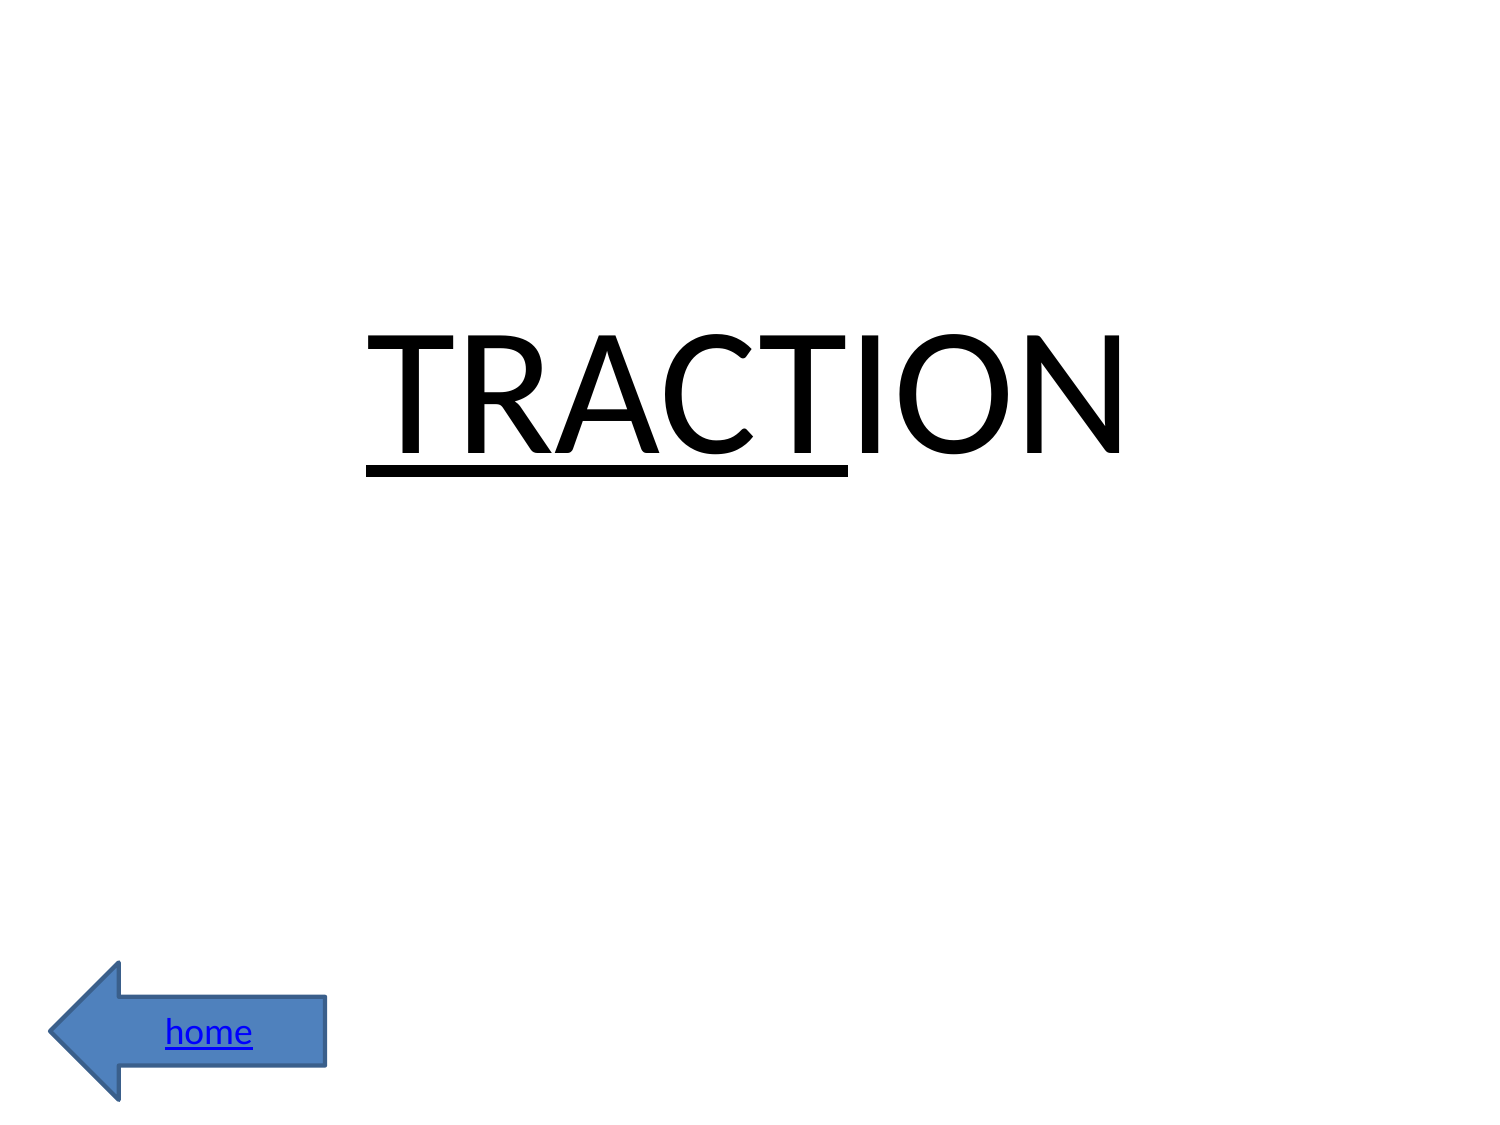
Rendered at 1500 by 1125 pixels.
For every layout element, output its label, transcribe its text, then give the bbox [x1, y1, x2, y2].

text_box home [150, 999, 325, 1060]
text_box [47, 960, 328, 1102]
list TRACTION [75, 262, 1425, 1005]
